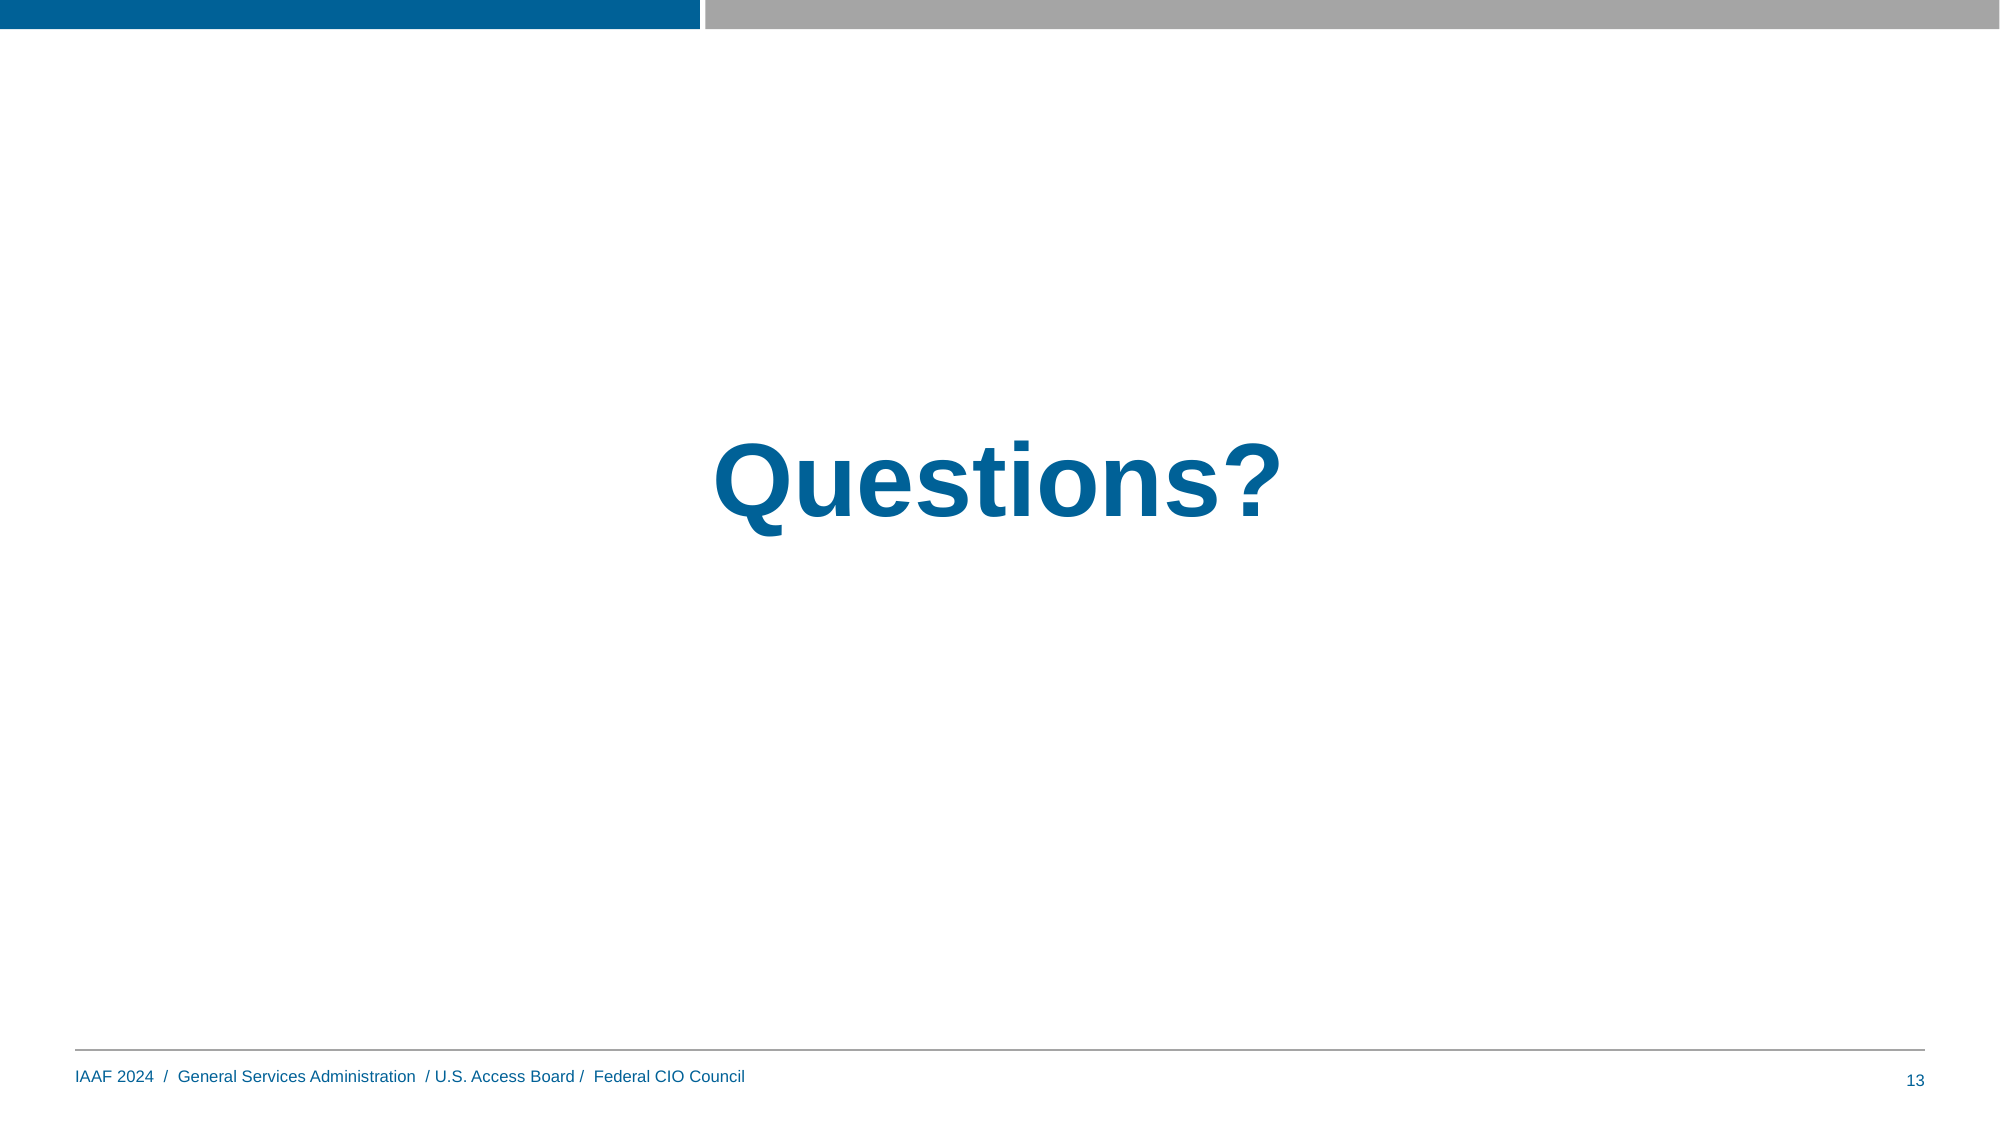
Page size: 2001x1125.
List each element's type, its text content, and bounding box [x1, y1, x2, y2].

title Questions? [83, 418, 1915, 788]
slide_number 13 [1899, 1062, 1925, 1098]
